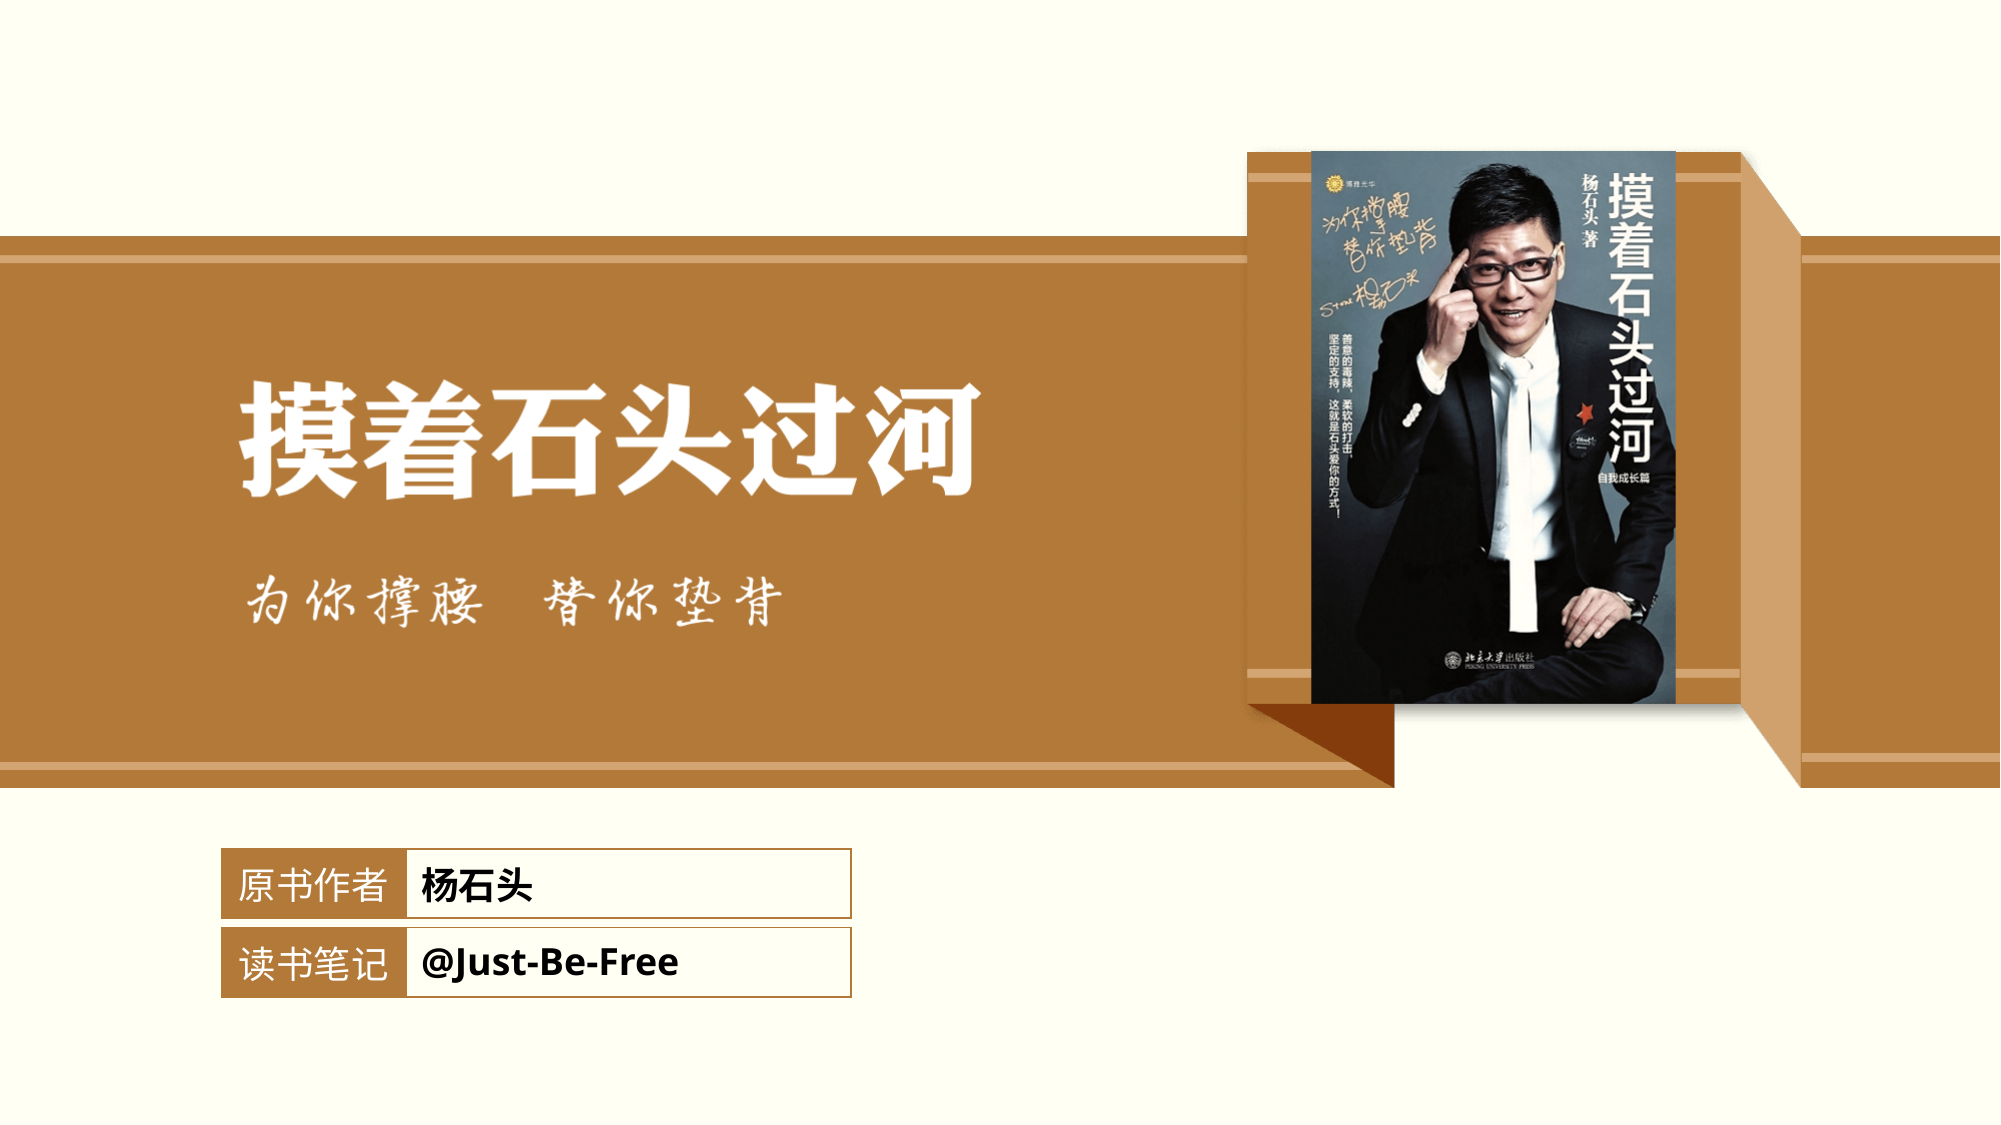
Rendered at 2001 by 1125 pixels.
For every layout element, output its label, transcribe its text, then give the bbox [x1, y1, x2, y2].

table_header 读书笔记 [222, 928, 405, 996]
picture [0, 138, 2000, 788]
table_header 原书作者 [222, 850, 405, 917]
table_header 杨石头 [407, 850, 850, 917]
table_header @Just-Be-Free [407, 928, 850, 996]
